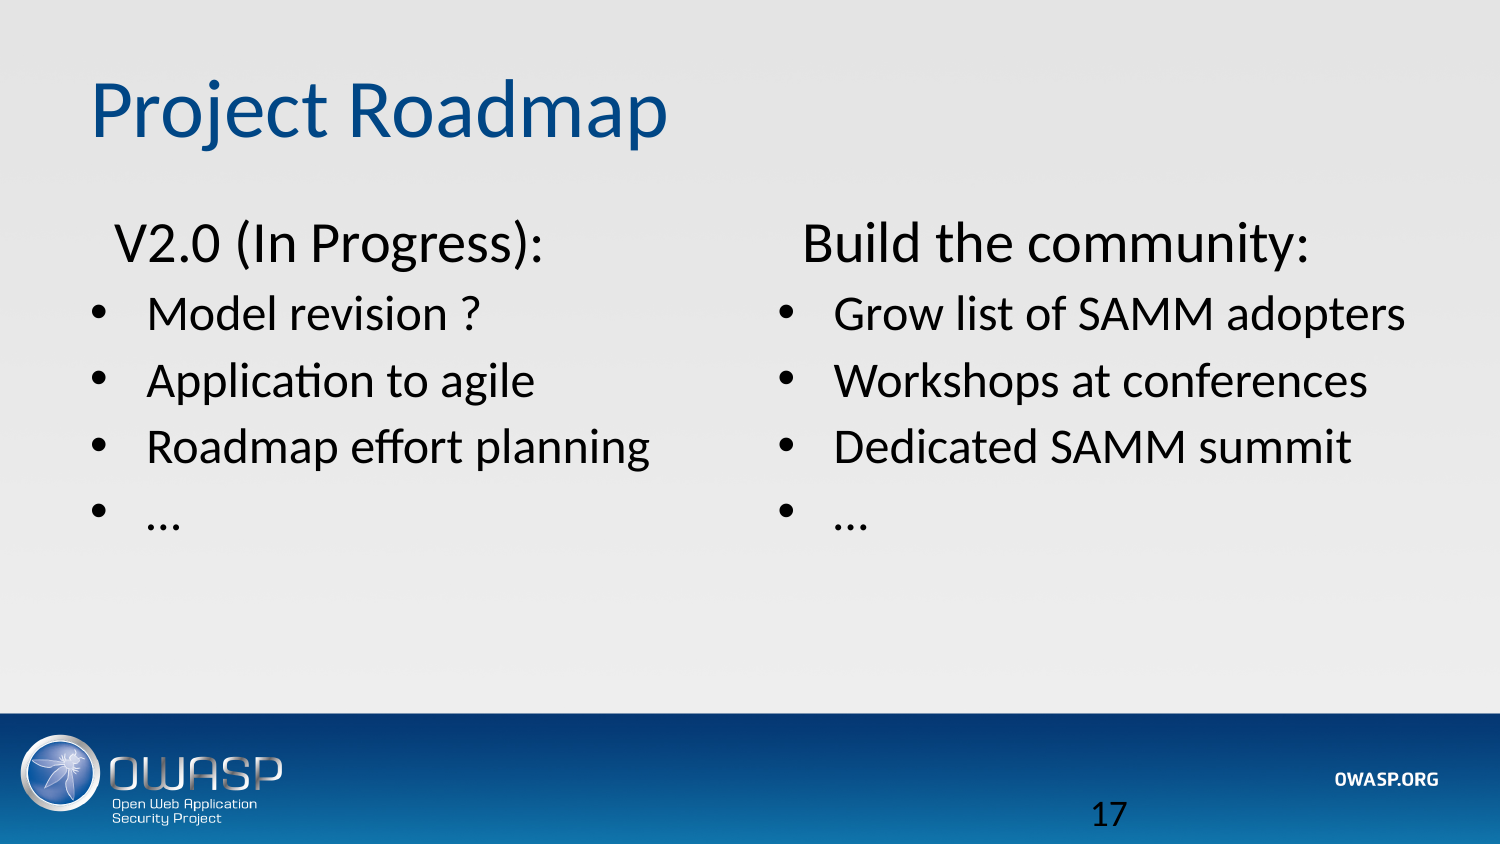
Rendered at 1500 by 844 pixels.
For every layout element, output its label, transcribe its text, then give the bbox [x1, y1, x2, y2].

list Build the community: Grow list of SAMM adopters Workshops at conferences Dedicated SAMM summit … [762, 196, 1425, 754]
picture [0, 0, 1500, 844]
title Project Roadmap [75, 33, 1425, 175]
list V2.0 (In Progress): Model revision ? Application to agile Roadmap effort planning … [75, 196, 738, 754]
slide_number 17 [1074, 782, 1425, 827]
